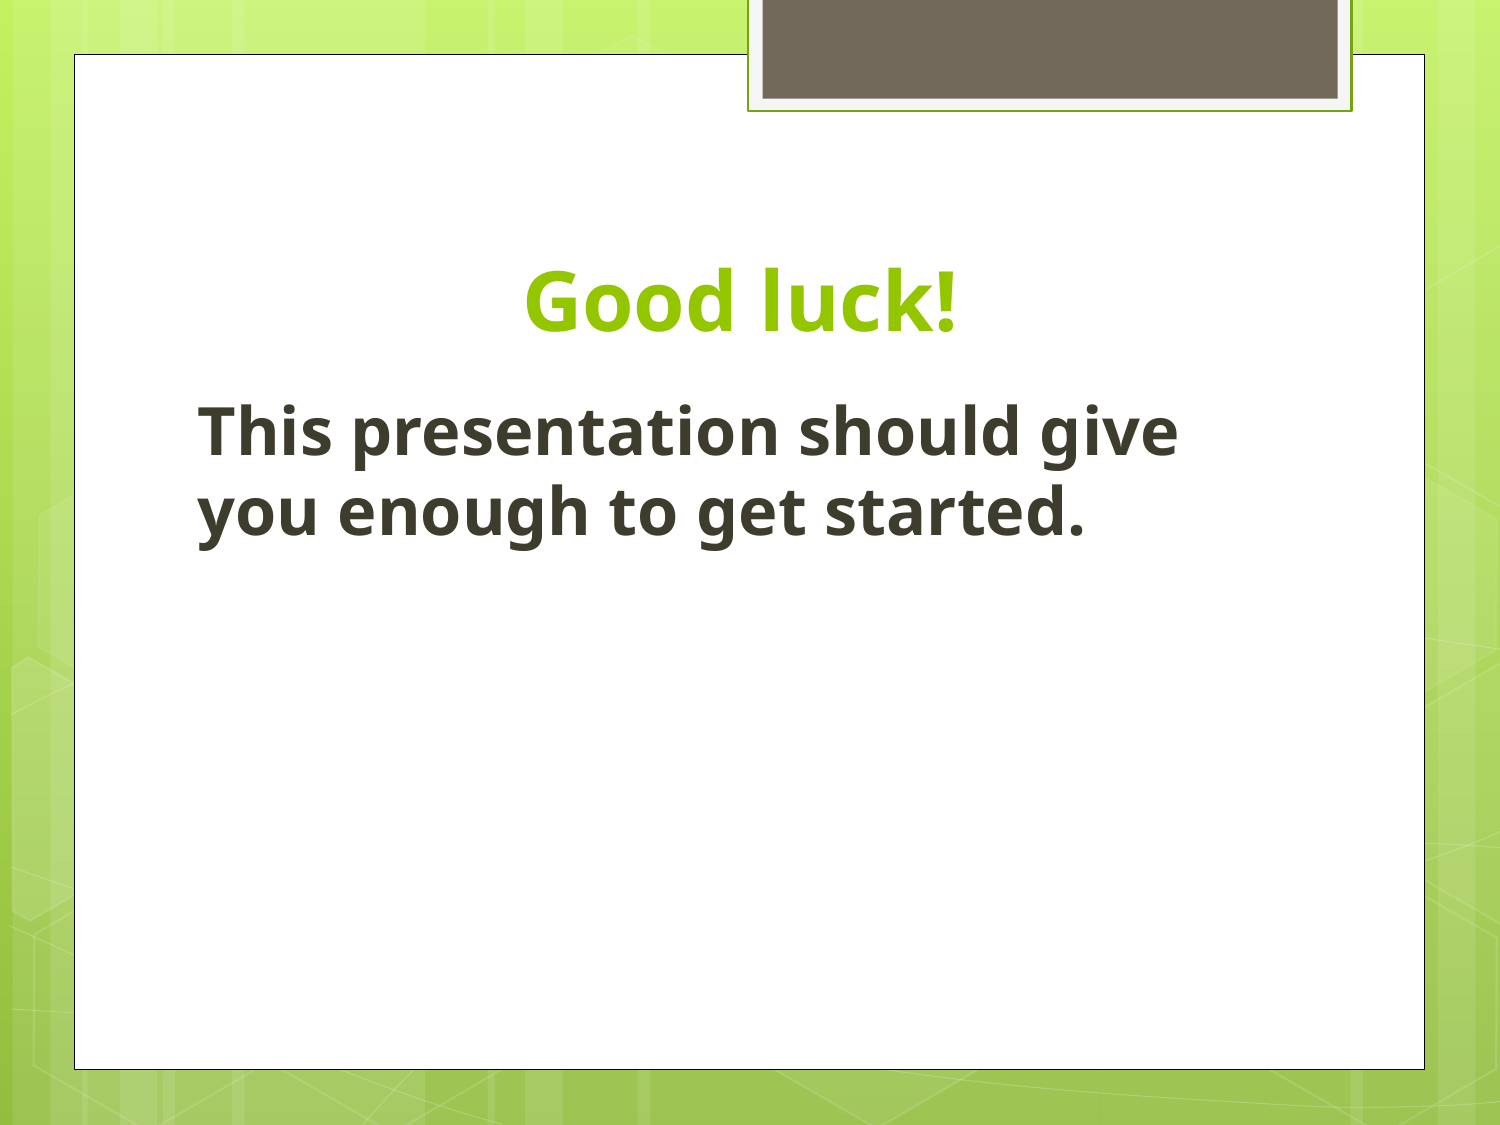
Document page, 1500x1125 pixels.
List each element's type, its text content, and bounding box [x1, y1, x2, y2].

title Good luck! [171, 168, 1324, 357]
list This presentation should give you enough to get started. [171, 381, 1283, 957]
